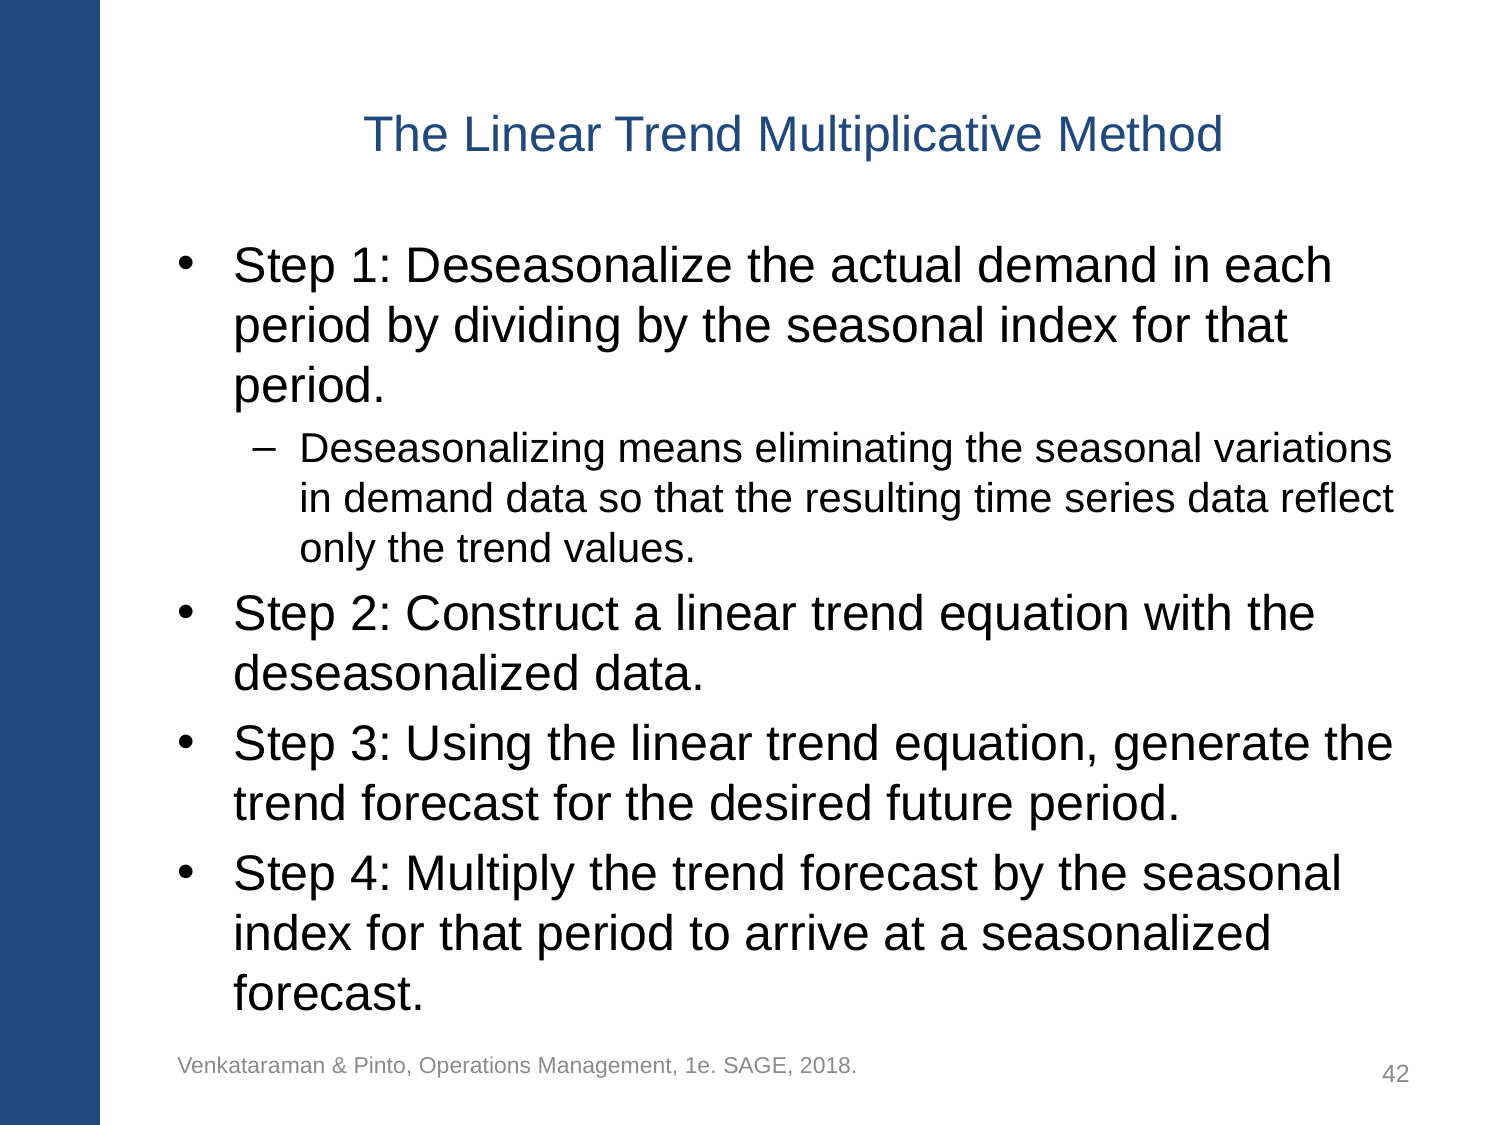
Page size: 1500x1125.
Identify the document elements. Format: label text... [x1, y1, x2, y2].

footer Venkataraman & Pinto, Operations Management, 1e. SAGE, 2018. [162, 1042, 1313, 1103]
slide_number 42 [1350, 1042, 1425, 1103]
title The Linear Trend Multiplicative Method [162, 37, 1425, 224]
list Step 1: Deseasonalize the actual demand in each period by dividing by the seasonal index for that period. Deseasonalizing means eliminating the seasonal variations in demand data so that the resulting time series data reflect only the trend values. Step 2: Construct a linear trend equation with the deseasonalized data. Step 3: Using the linear trend equation, generate the trend forecast for the desired future period. Step 4: Multiply the trend forecast by the seasonal index for that period to arrive at a seasonalized forecast. [162, 224, 1425, 1025]
